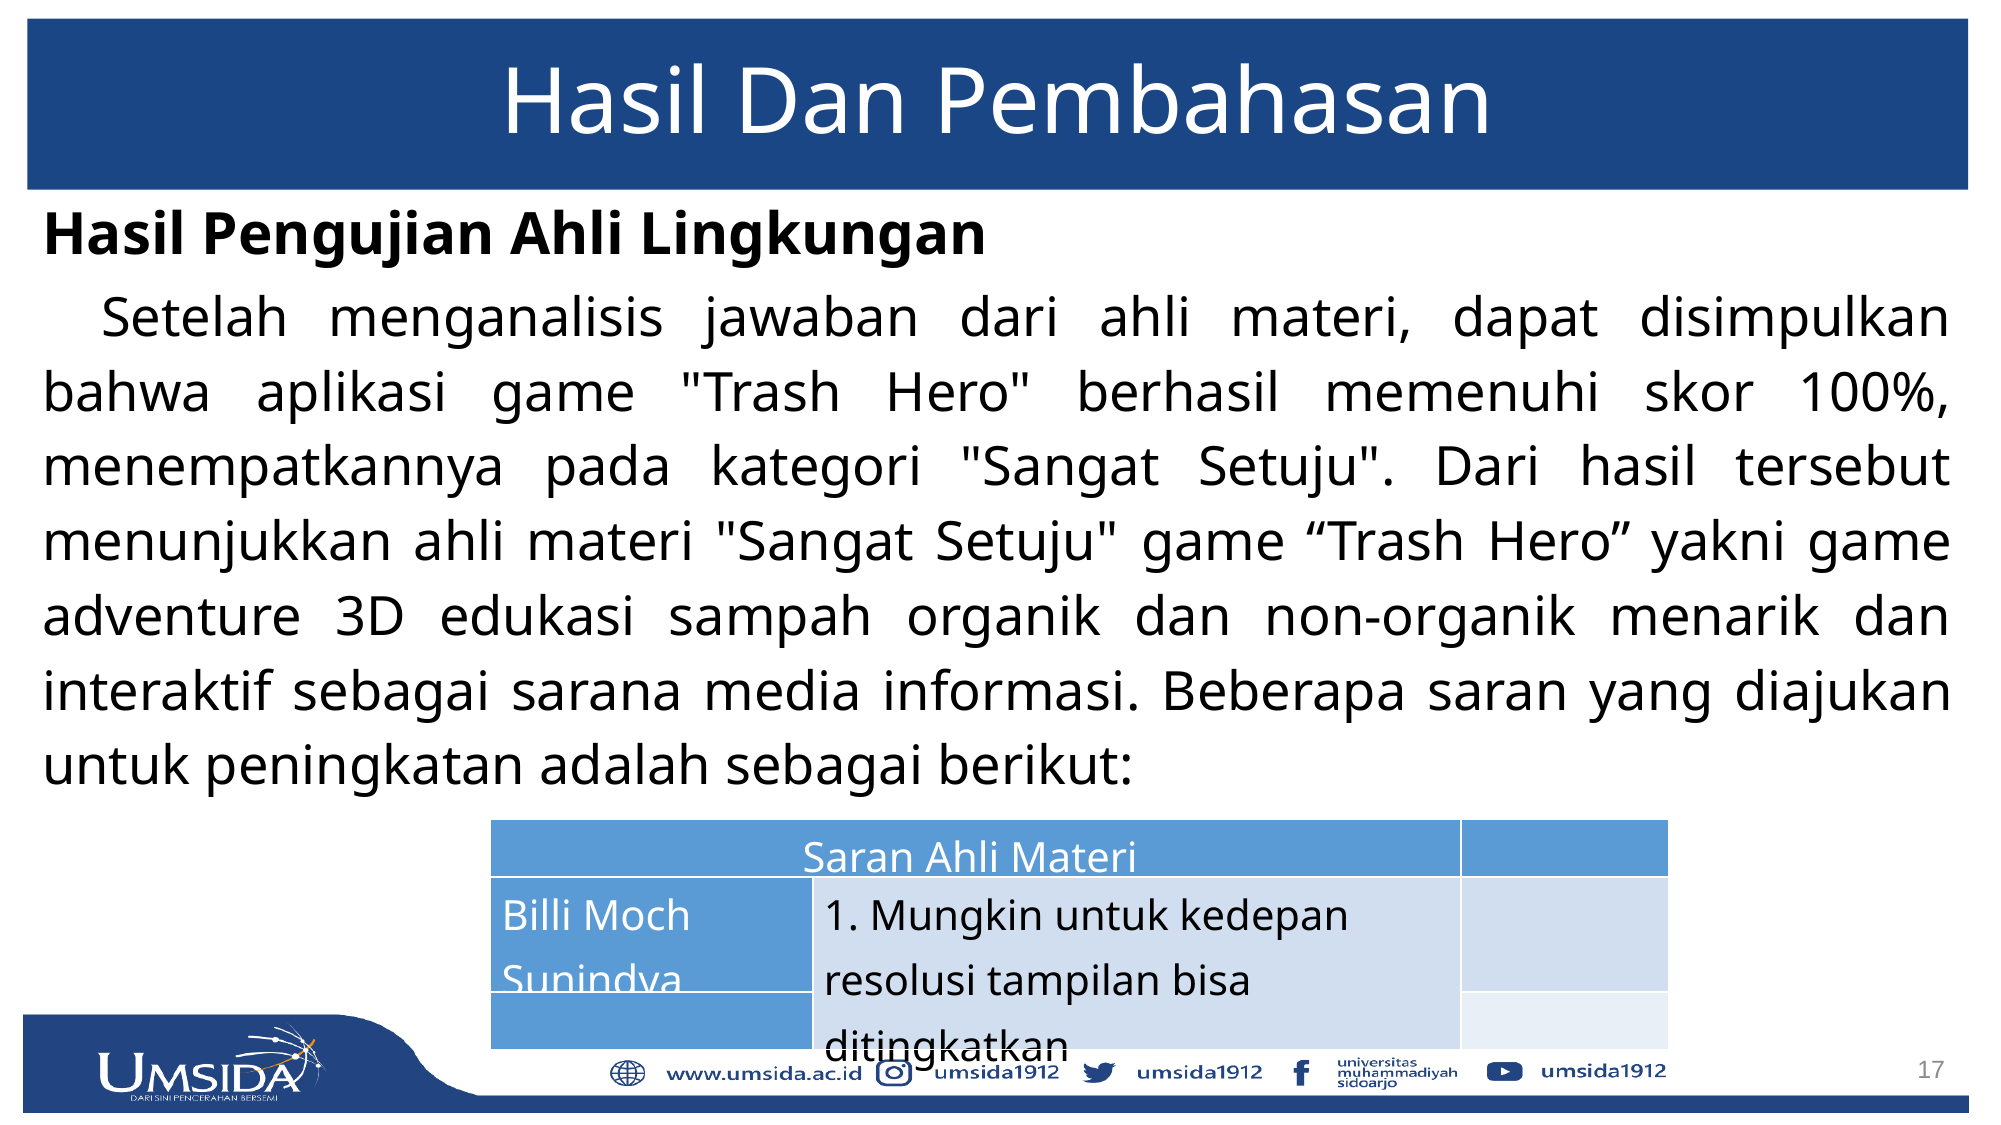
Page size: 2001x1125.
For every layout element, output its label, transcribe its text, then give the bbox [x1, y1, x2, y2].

table_cell [1462, 878, 1668, 991]
table_cell 1. Mungkin untuk kedepan resolusi tampilan bisa ditingkatkan [814, 878, 1460, 1049]
table_cell [491, 993, 812, 1049]
table_cell Billi Moch Sunindya [491, 878, 812, 991]
table_cell [1462, 993, 1668, 1049]
table_header [1462, 820, 1668, 876]
list Hasil Pengujian Ahli Lingkungan [27, 153, 1364, 253]
picture [23, 18, 1969, 1113]
title Hasil Dan Pembahasan [27, 18, 1969, 190]
text_box Setelah menganalisis jawaban dari ahli materi, dapat disimpulkan bahwa aplikasi game "Trash Hero" berhasil memenuhi skor 100%, menempatkannya pada kategori "Sangat Setuju". Dari hasil tersebut menunjukkan ahli materi "Sangat Setuju" game “Trash Hero” yakni game adventure 3D edukasi sampah organik dan non-organik menarik dan interaktif sebagai sarana media informasi. Beberapa saran yang diajukan untuk peningkatan adalah sebagai berikut: [27, 265, 1969, 803]
table_header Saran Ahli Materi [491, 820, 1460, 876]
